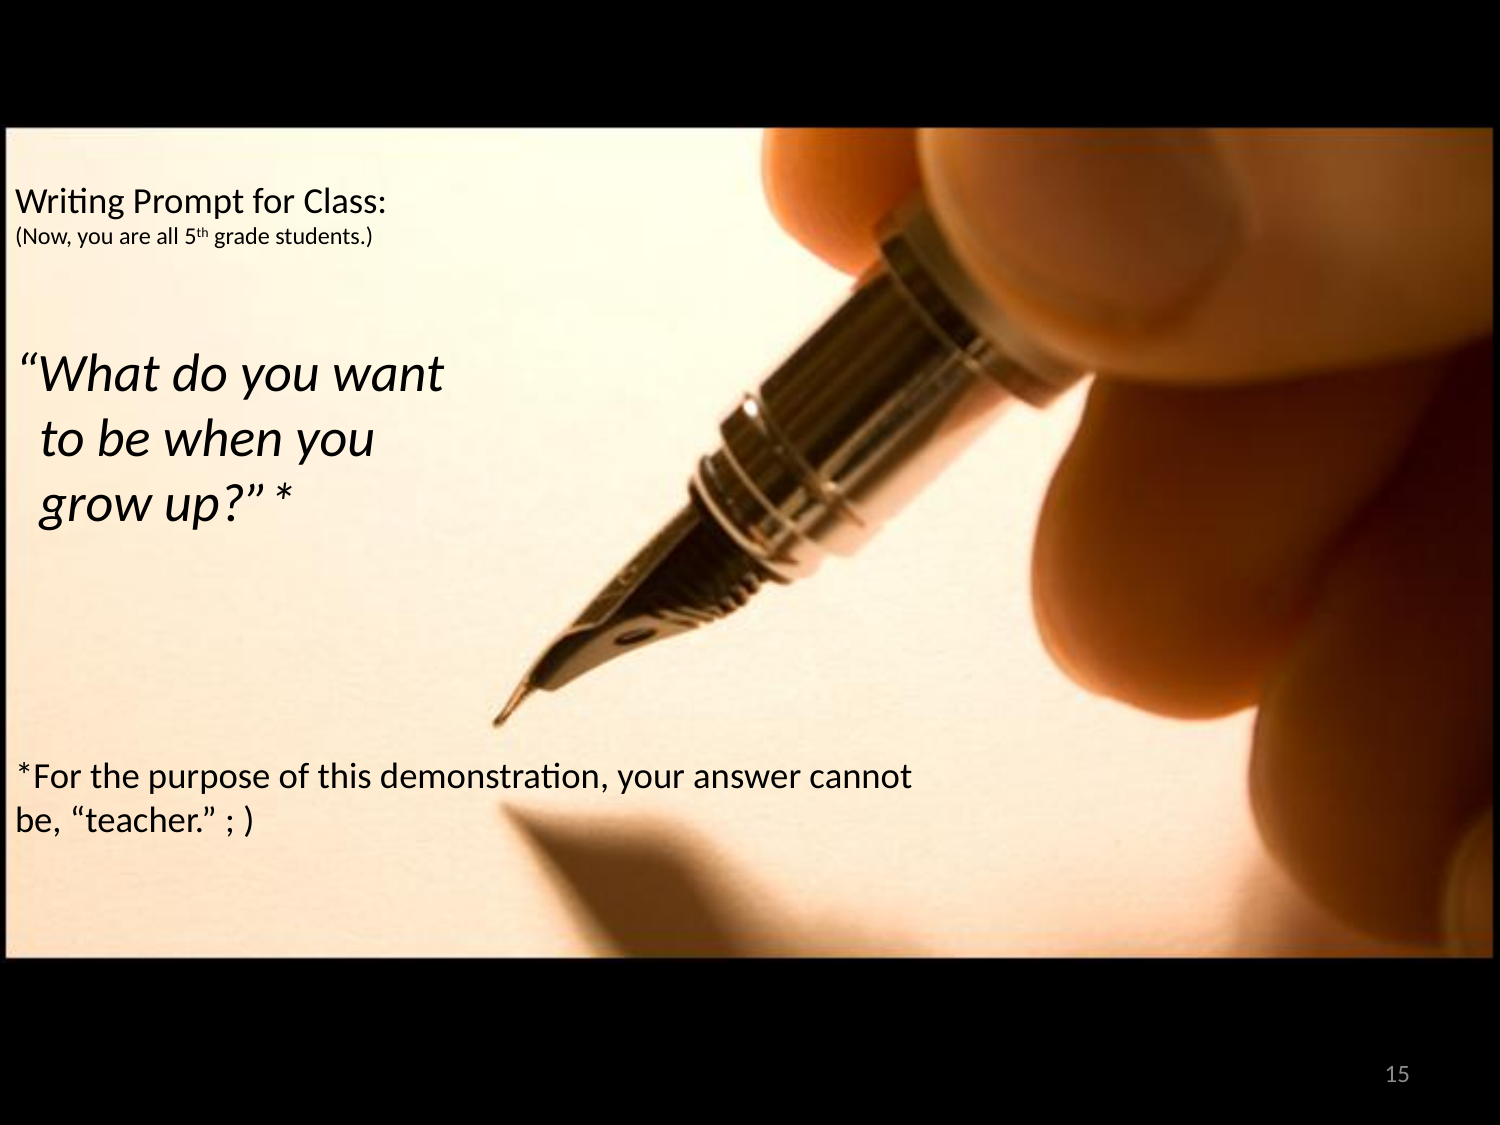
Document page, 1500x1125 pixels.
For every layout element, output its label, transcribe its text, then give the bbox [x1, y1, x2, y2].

picture [0, 124, 1500, 963]
slide_number 15 [1074, 1042, 1425, 1103]
